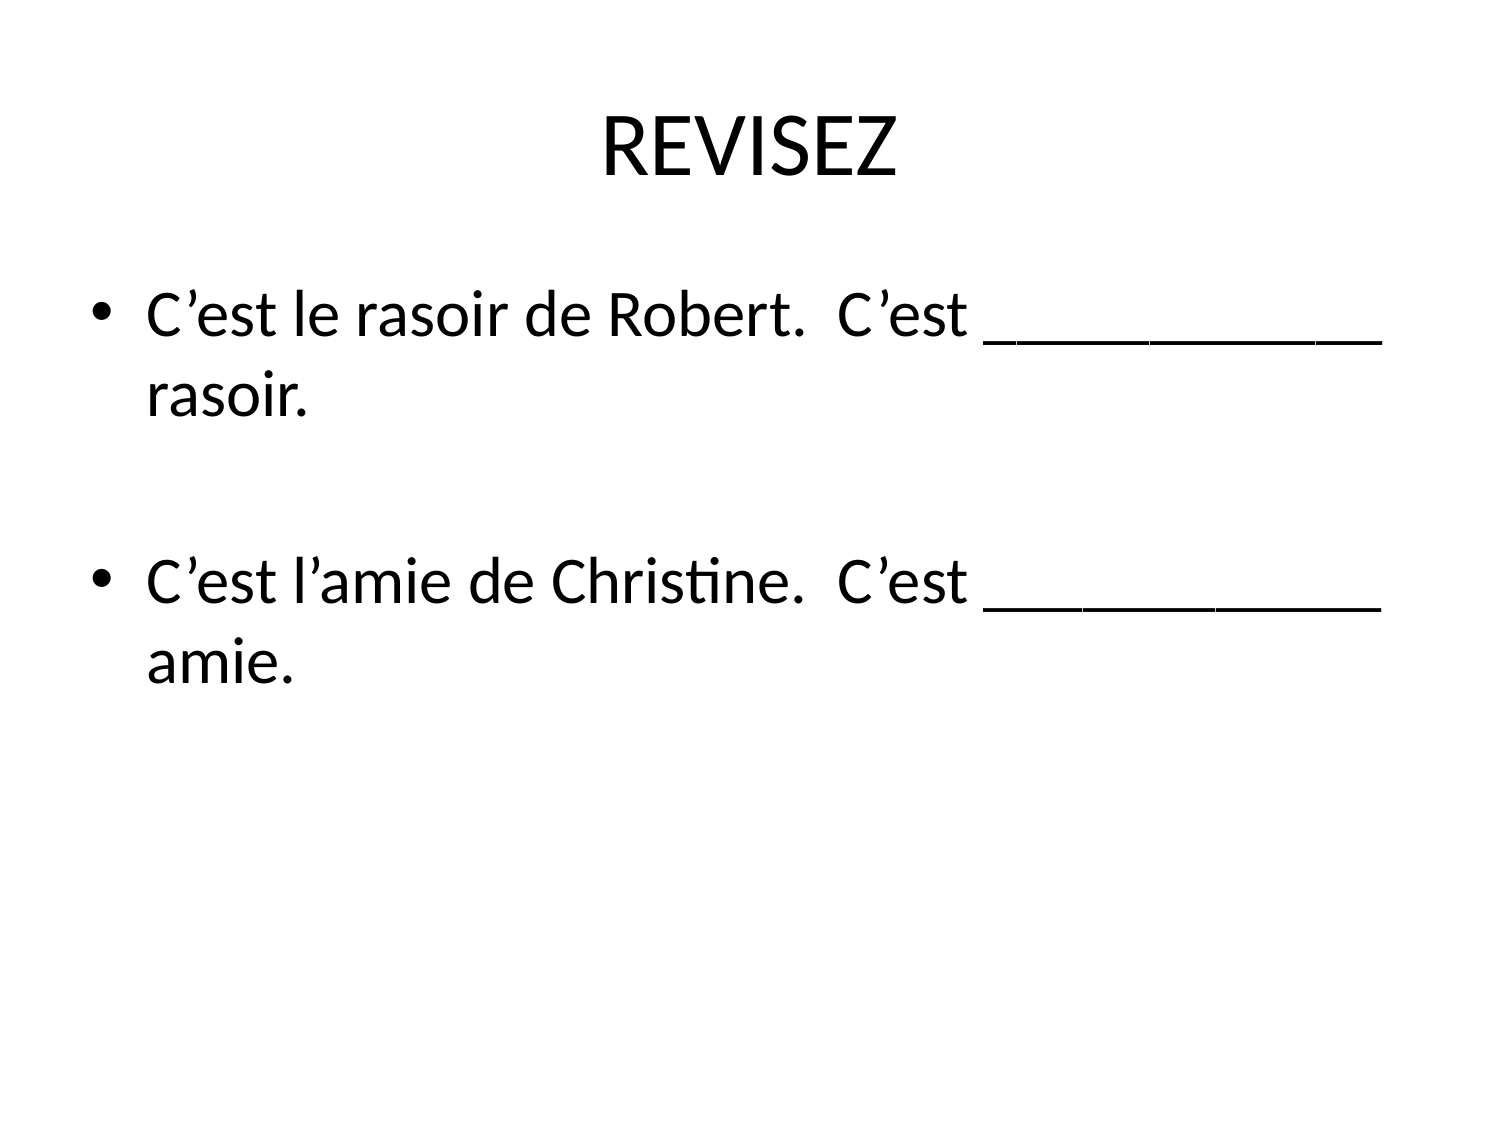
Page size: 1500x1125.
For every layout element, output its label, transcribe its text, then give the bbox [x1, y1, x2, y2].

list C’est le rasoir de Robert. C’est ____________ rasoir. C’est l’amie de Christine. C’est ____________ amie. [75, 262, 1425, 1005]
title REVISEZ [75, 45, 1425, 233]
